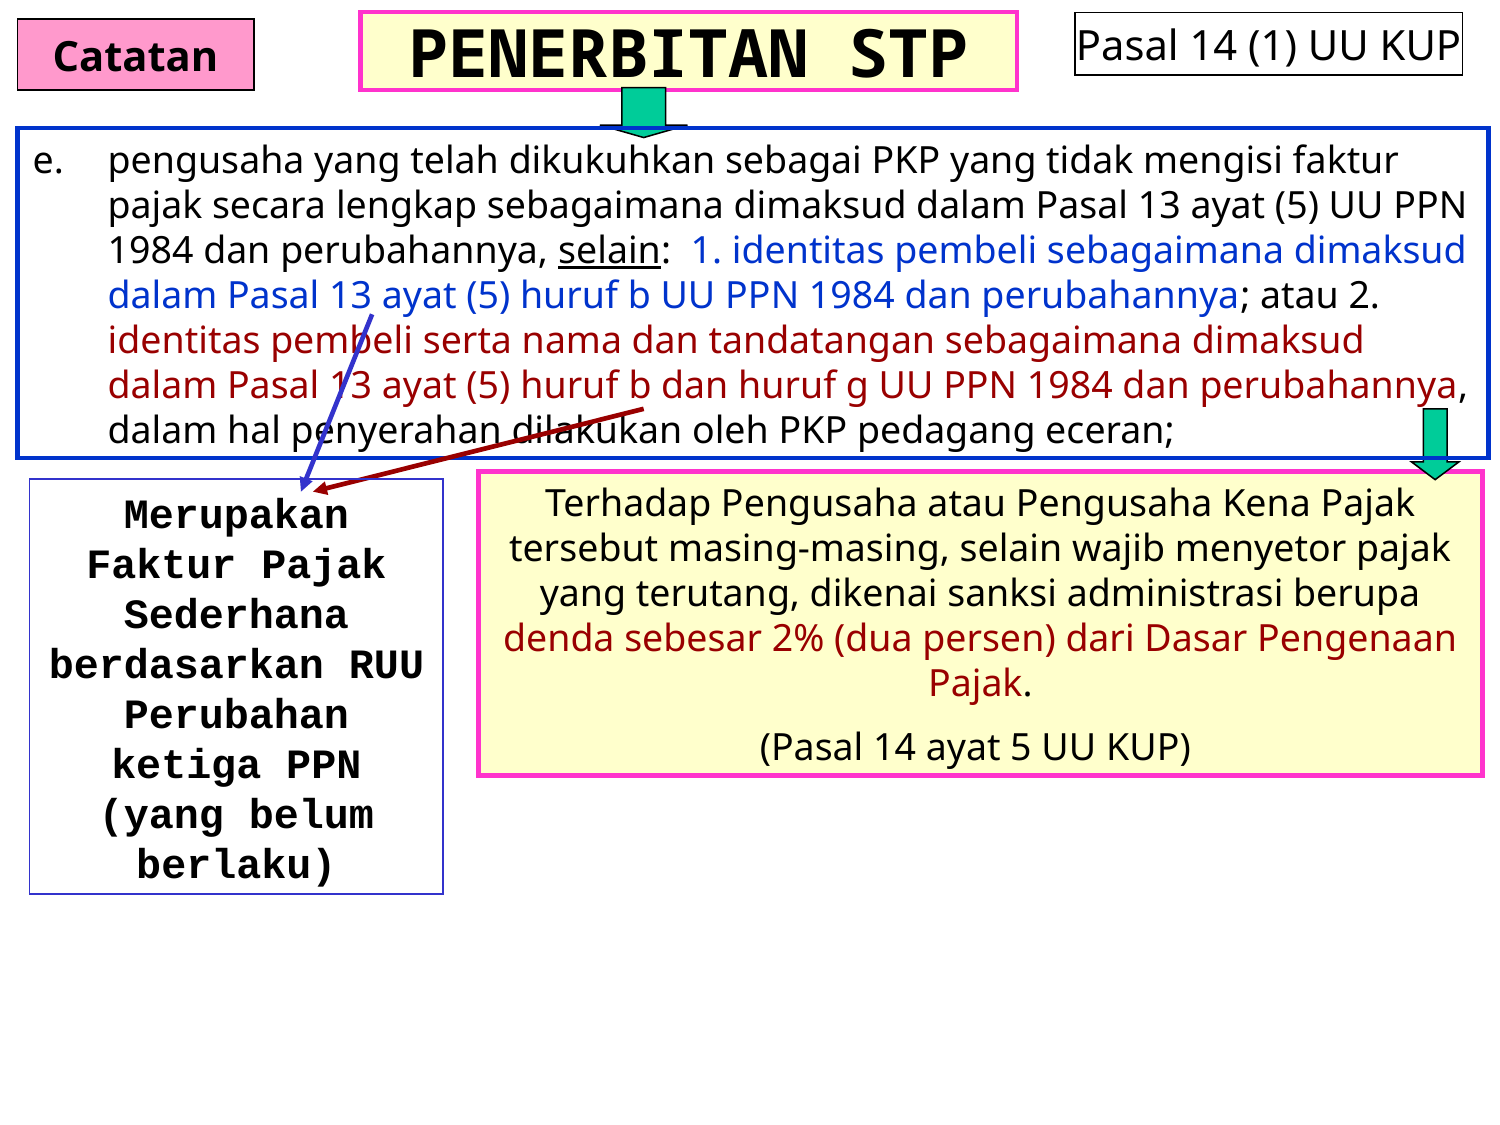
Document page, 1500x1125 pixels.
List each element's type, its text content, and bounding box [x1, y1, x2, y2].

title PENERBITAN STP [359, 11, 1018, 91]
text_box Terhadap Pengusaha atau Pengusaha Kena Pajak tersebut masing-masing, selain wajib menyetor pajak yang terutang, dikenai sanksi administrasi berupa denda sebesar 2% (dua persen) dari Dasar Pengenaan Pajak. (Pasal 14 ayat 5 UU KUP) [478, 471, 1483, 776]
text_box Pasal 14 (1) UU KUP [1074, 12, 1463, 75]
text_box [1411, 458, 1459, 480]
text_box Merupakan Faktur Pajak Sederhana berdasarkan RUU Perubahan ketiga PPN (yang belum berlaku) [29, 479, 443, 895]
text_box Catatan [17, 19, 254, 91]
text_box [599, 87, 688, 128]
text_box pengusaha yang telah dikukuhkan sebagai PKP yang tidak mengisi faktur pajak secara lengkap sebagaimana dimaksud dalam Pasal 13 ayat (5) UU PPN 1984 dan perubahannya, selain: 1. identitas pembeli sebagaimana dimaksud dalam Pasal 13 ayat (5) huruf b UU PPN 1984 dan perubahannya; atau 2. identitas pembeli serta nama dan tandatangan sebagaimana dimaksud dalam Pasal 13 ayat (5) huruf b dan huruf g UU PPN 1984 dan perubahannya, dalam hal penyerahan dilakukan oleh PKP pedagang eceran; [17, 128, 1489, 458]
